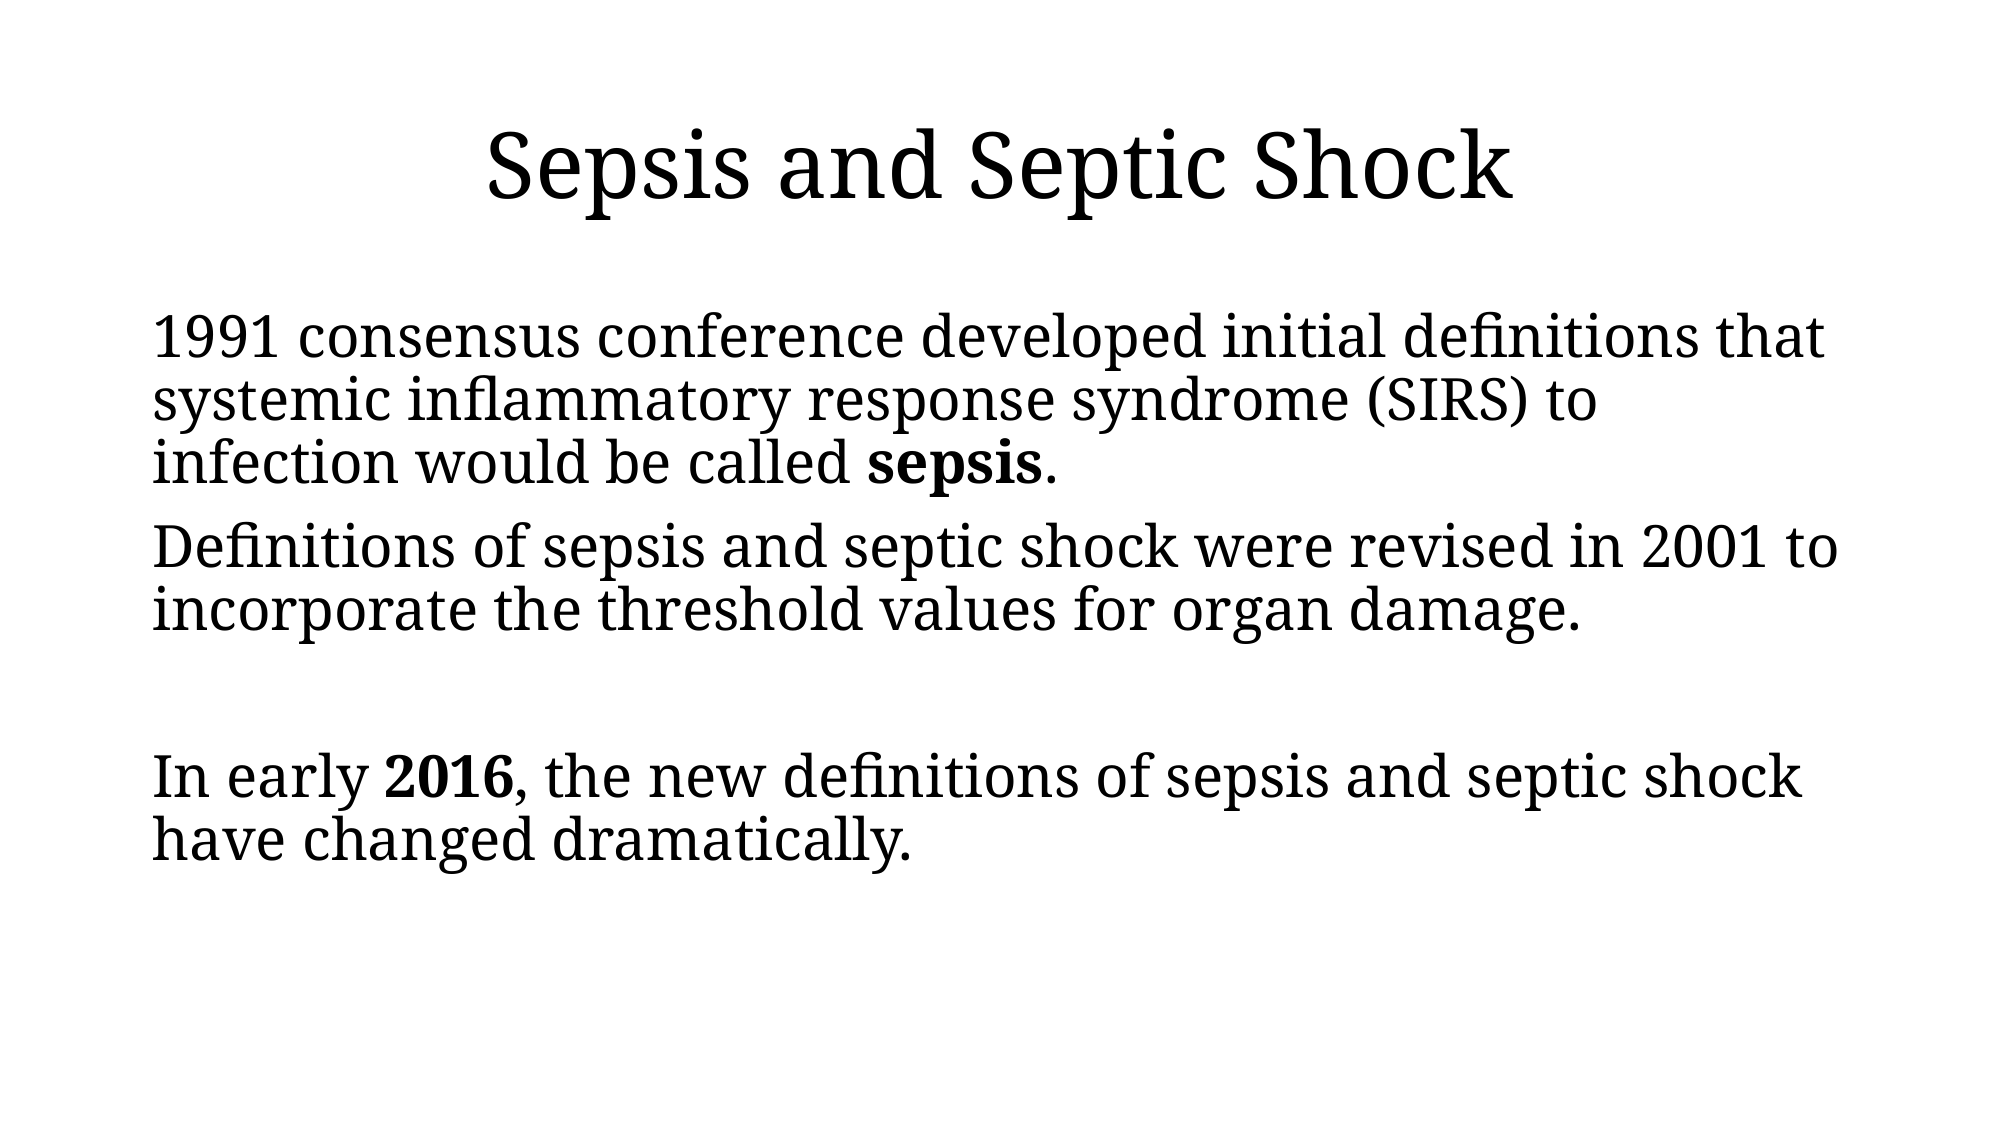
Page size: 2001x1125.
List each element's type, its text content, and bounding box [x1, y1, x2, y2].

list 1991 consensus conference developed initial definitions that systemic inflammatory response syndrome (SIRS) to infection would be called sepsis. Definitions of sepsis and septic shock were revised in 2001 to incorporate the threshold values for organ damage. In early 2016, the new definitions of sepsis and septic shock have changed dramatically. [137, 299, 1863, 1014]
title Sepsis and Septic Shock [137, 59, 1863, 278]
